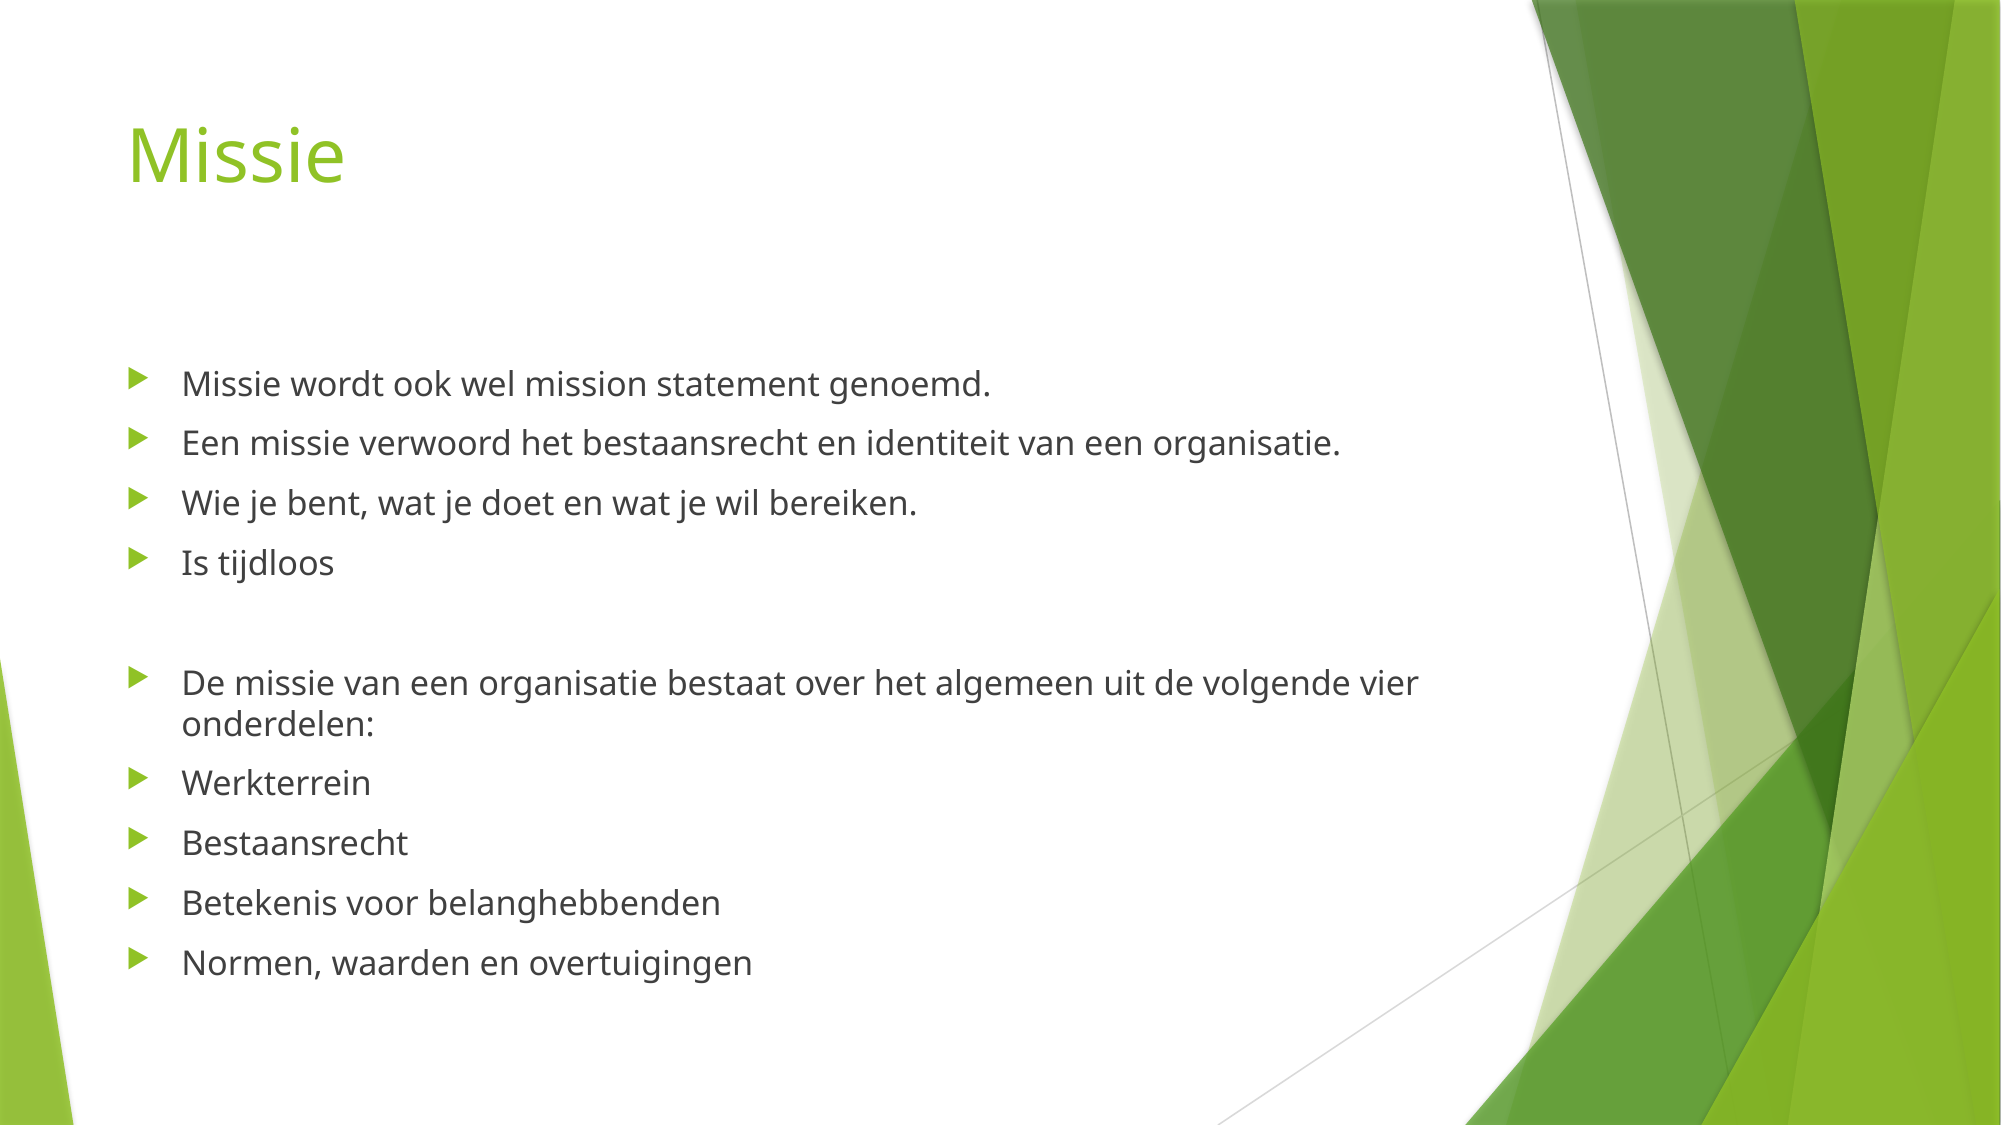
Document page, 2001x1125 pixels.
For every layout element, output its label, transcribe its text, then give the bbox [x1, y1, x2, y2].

list Missie wordt ook wel mission statement genoemd. Een missie verwoord het bestaansrecht en identiteit van een organisatie. Wie je bent, wat je doet en wat je wil bereiken. Is tijdloos De missie van een organisatie bestaat over het algemeen uit de volgende vier onderdelen:﻿﻿ Werkterrein Bestaansrecht Betekenis voor belanghebbenden Normen, waarden en overtuigingen [111, 354, 1522, 992]
title Missie [111, 99, 1522, 317]
